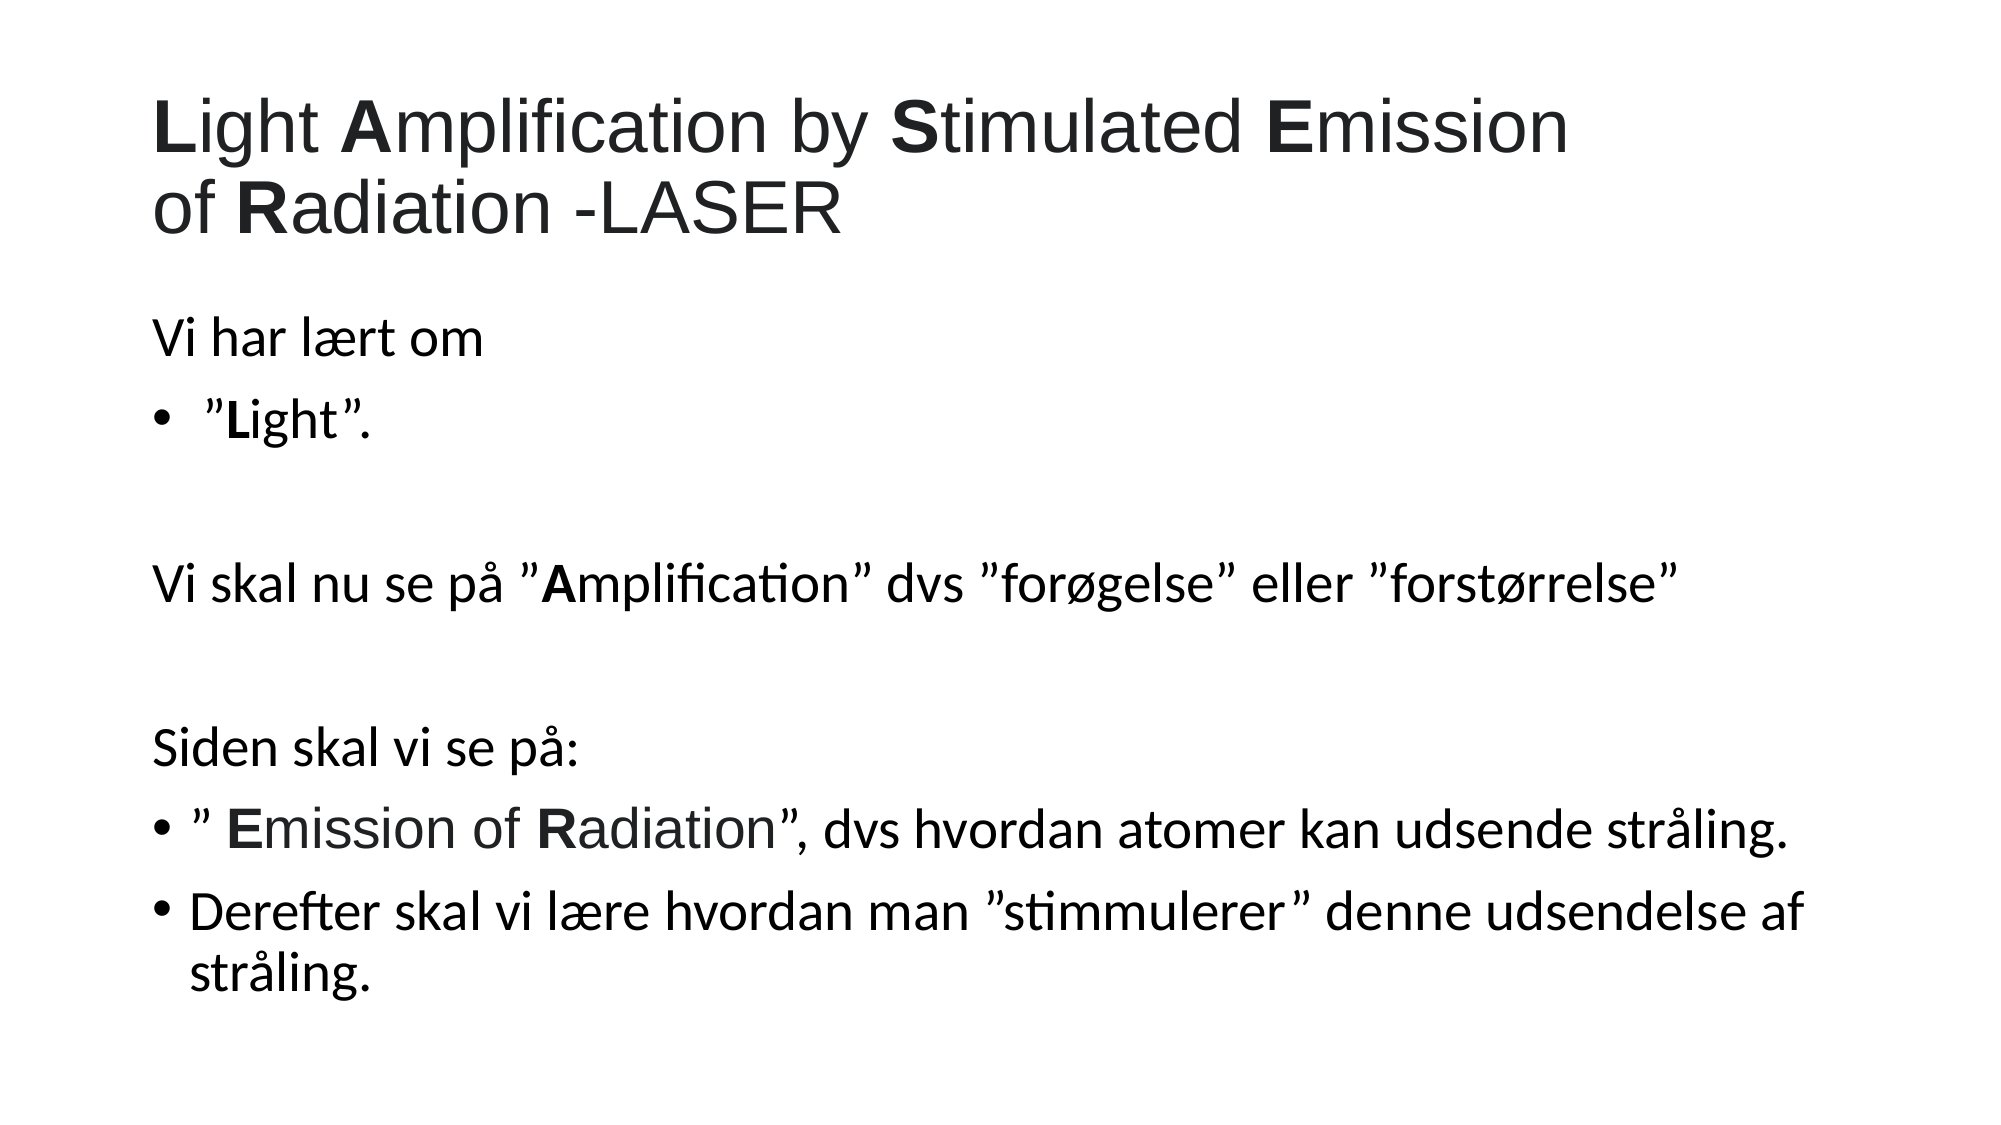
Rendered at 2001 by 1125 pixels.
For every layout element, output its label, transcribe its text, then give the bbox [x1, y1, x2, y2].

list Vi har lært om ”Light”. Vi skal nu se på ”Amplification” dvs ”forøgelse” eller ”forstørrelse” Siden skal vi se på: ” Emission of Radiation”, dvs hvordan atomer kan udsende stråling. Derefter skal vi lære hvordan man ”stimmulerer” denne udsendelse af stråling. [137, 299, 1863, 1014]
title Light Amplification by Stimulated Emission of Radiation -LASER [137, 59, 1863, 278]
